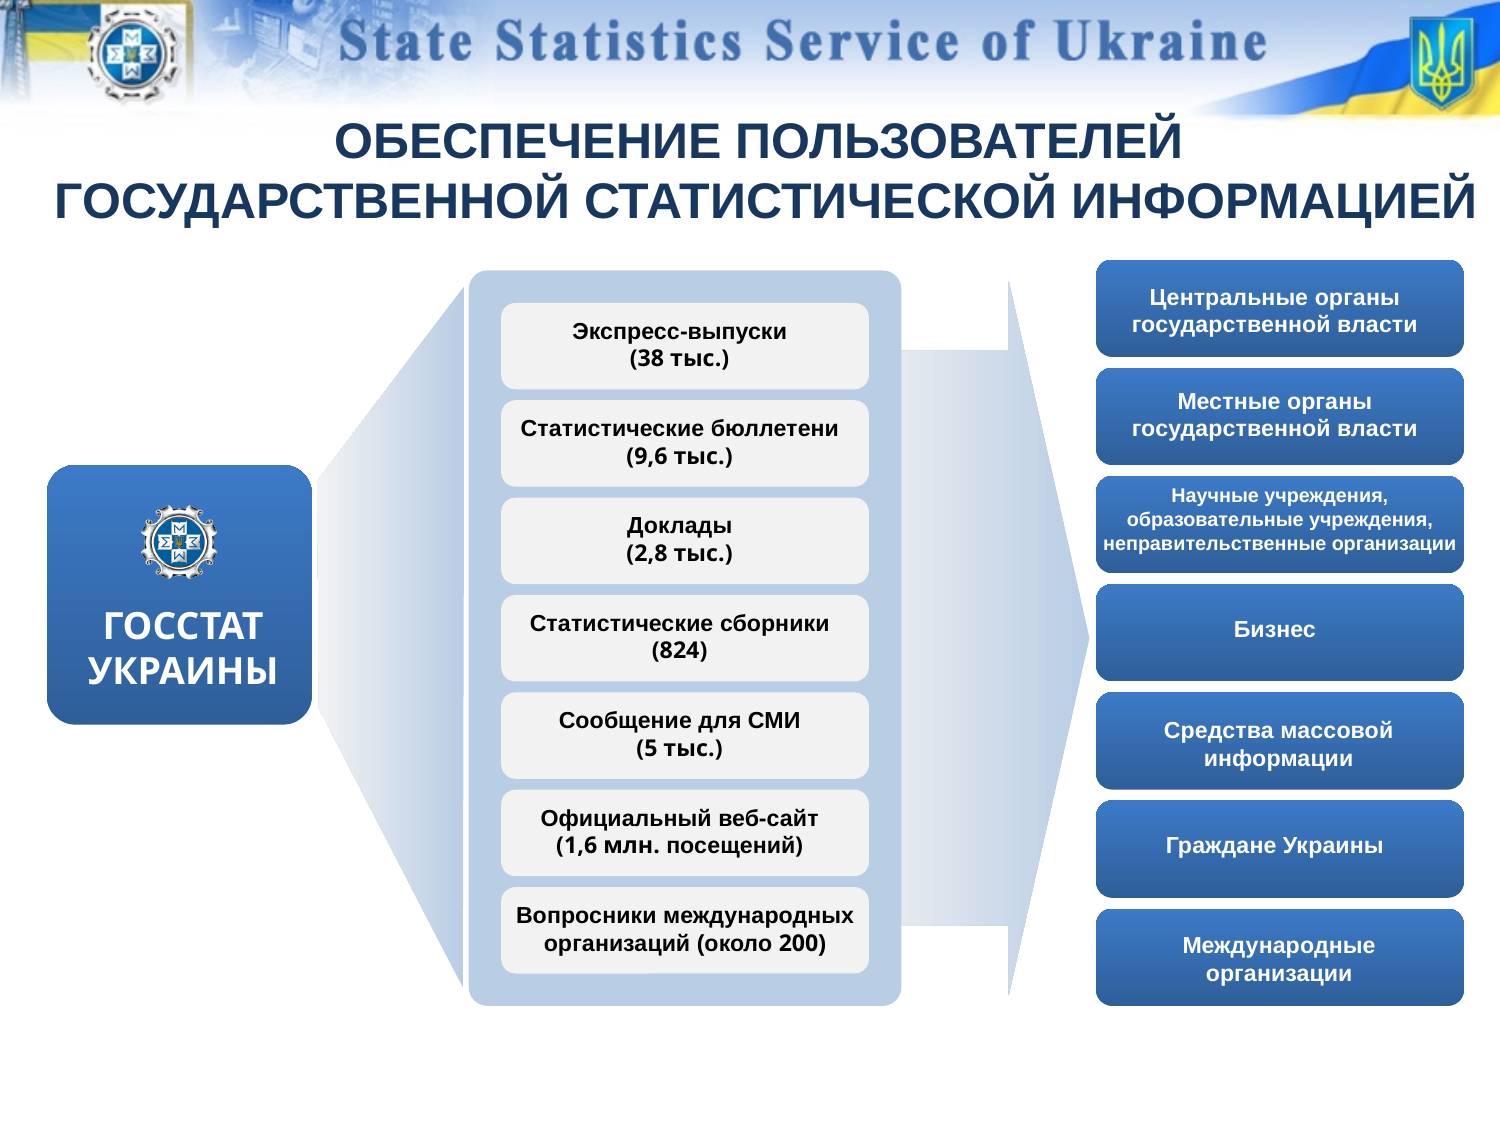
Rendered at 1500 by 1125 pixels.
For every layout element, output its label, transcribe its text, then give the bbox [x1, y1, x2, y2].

text_box [468, 270, 902, 1006]
picture [0, 0, 1500, 1125]
text_box Обеспечение пользователей государственной статистической информацией [39, 101, 1493, 236]
text_box Статистические бюллетени (9,6 тыс.) [501, 406, 859, 477]
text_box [1096, 800, 1464, 898]
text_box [1094, 692, 1464, 790]
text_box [1096, 908, 1464, 1007]
text_box [902, 281, 1090, 996]
text_box Статистические сборники (824) [501, 600, 859, 671]
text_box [1096, 367, 1464, 466]
text_box [502, 400, 869, 487]
text_box [501, 594, 869, 682]
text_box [1096, 584, 1464, 682]
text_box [501, 789, 869, 877]
text_box Доклады (2,8 тыс.) [501, 503, 859, 574]
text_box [501, 886, 869, 974]
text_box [1096, 259, 1464, 357]
text_box Сообщение для СМИ (5 тыс.) [501, 698, 859, 769]
text_box [501, 692, 869, 779]
text_box [501, 497, 869, 585]
text_box [317, 285, 465, 988]
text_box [1088, 475, 1472, 574]
text_box [501, 302, 869, 390]
text_box Экспресс-выпуски (38 тыс.) [501, 308, 859, 379]
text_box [46, 465, 312, 725]
